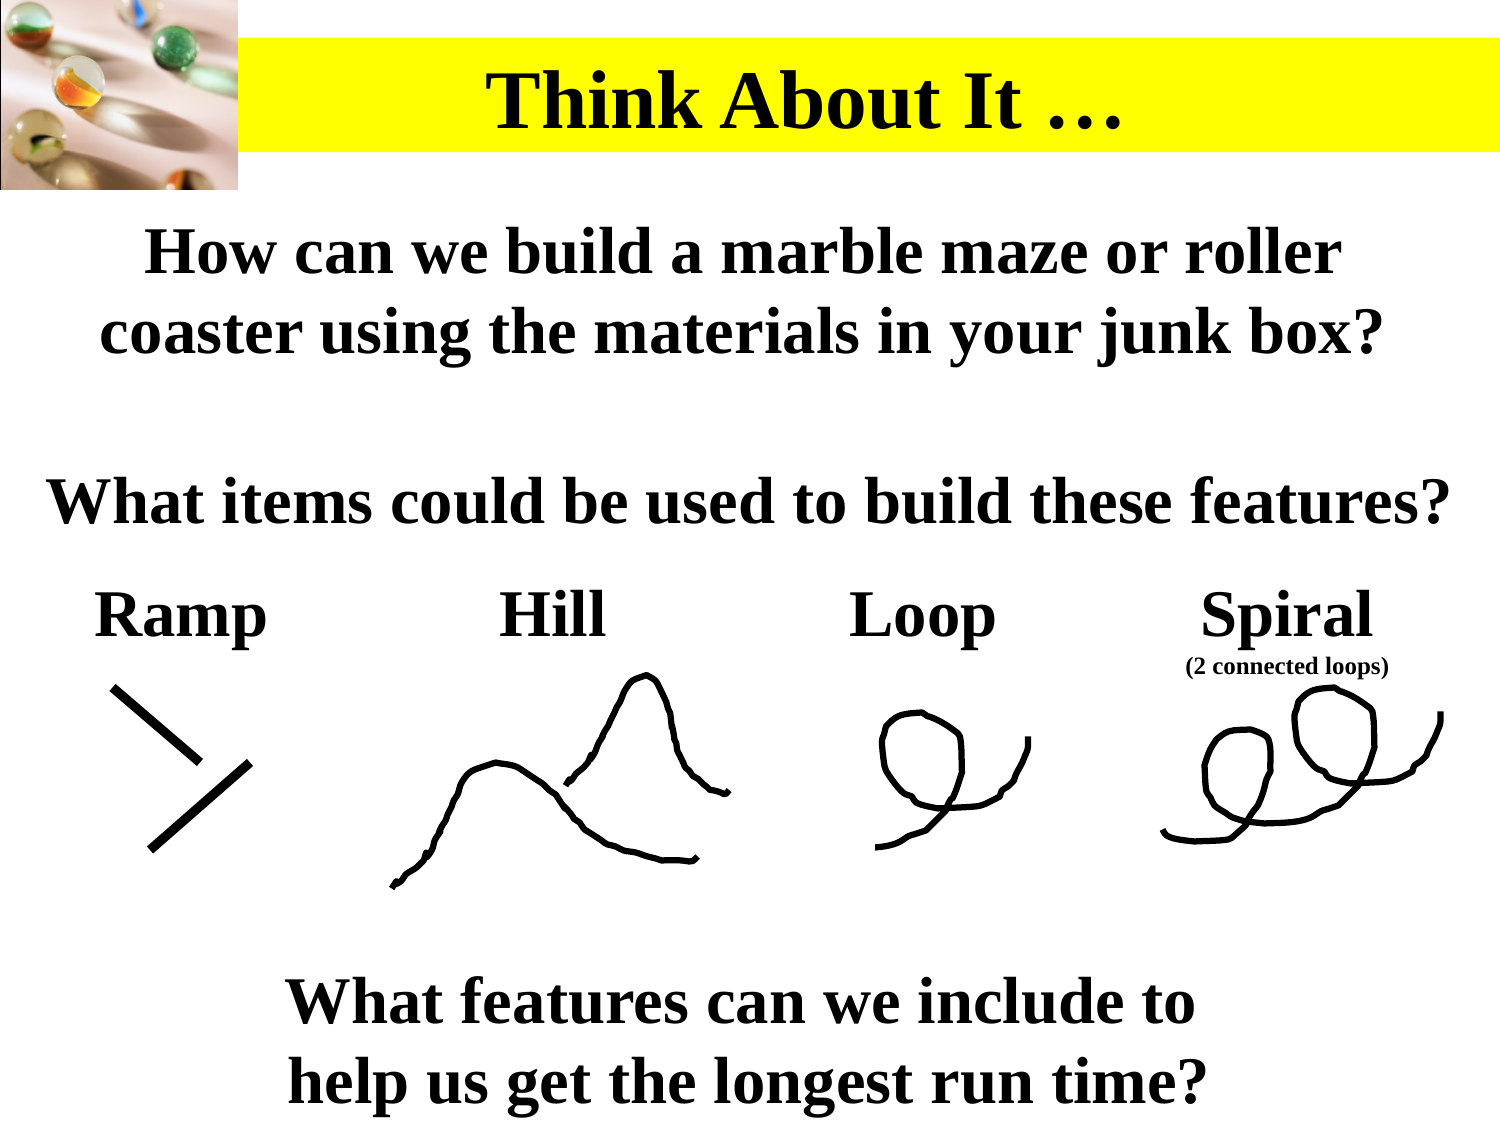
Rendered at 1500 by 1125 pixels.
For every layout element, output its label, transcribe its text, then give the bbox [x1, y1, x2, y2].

picture [0, 0, 238, 191]
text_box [24, 449, 1476, 892]
text_box How can we build a marble maze or roller coaster using the materials in your junk box? [24, 199, 1463, 375]
text_box Think About It … [241, 37, 1500, 153]
text_box What features can we include to help us get the longest run time? [24, 949, 1475, 1125]
